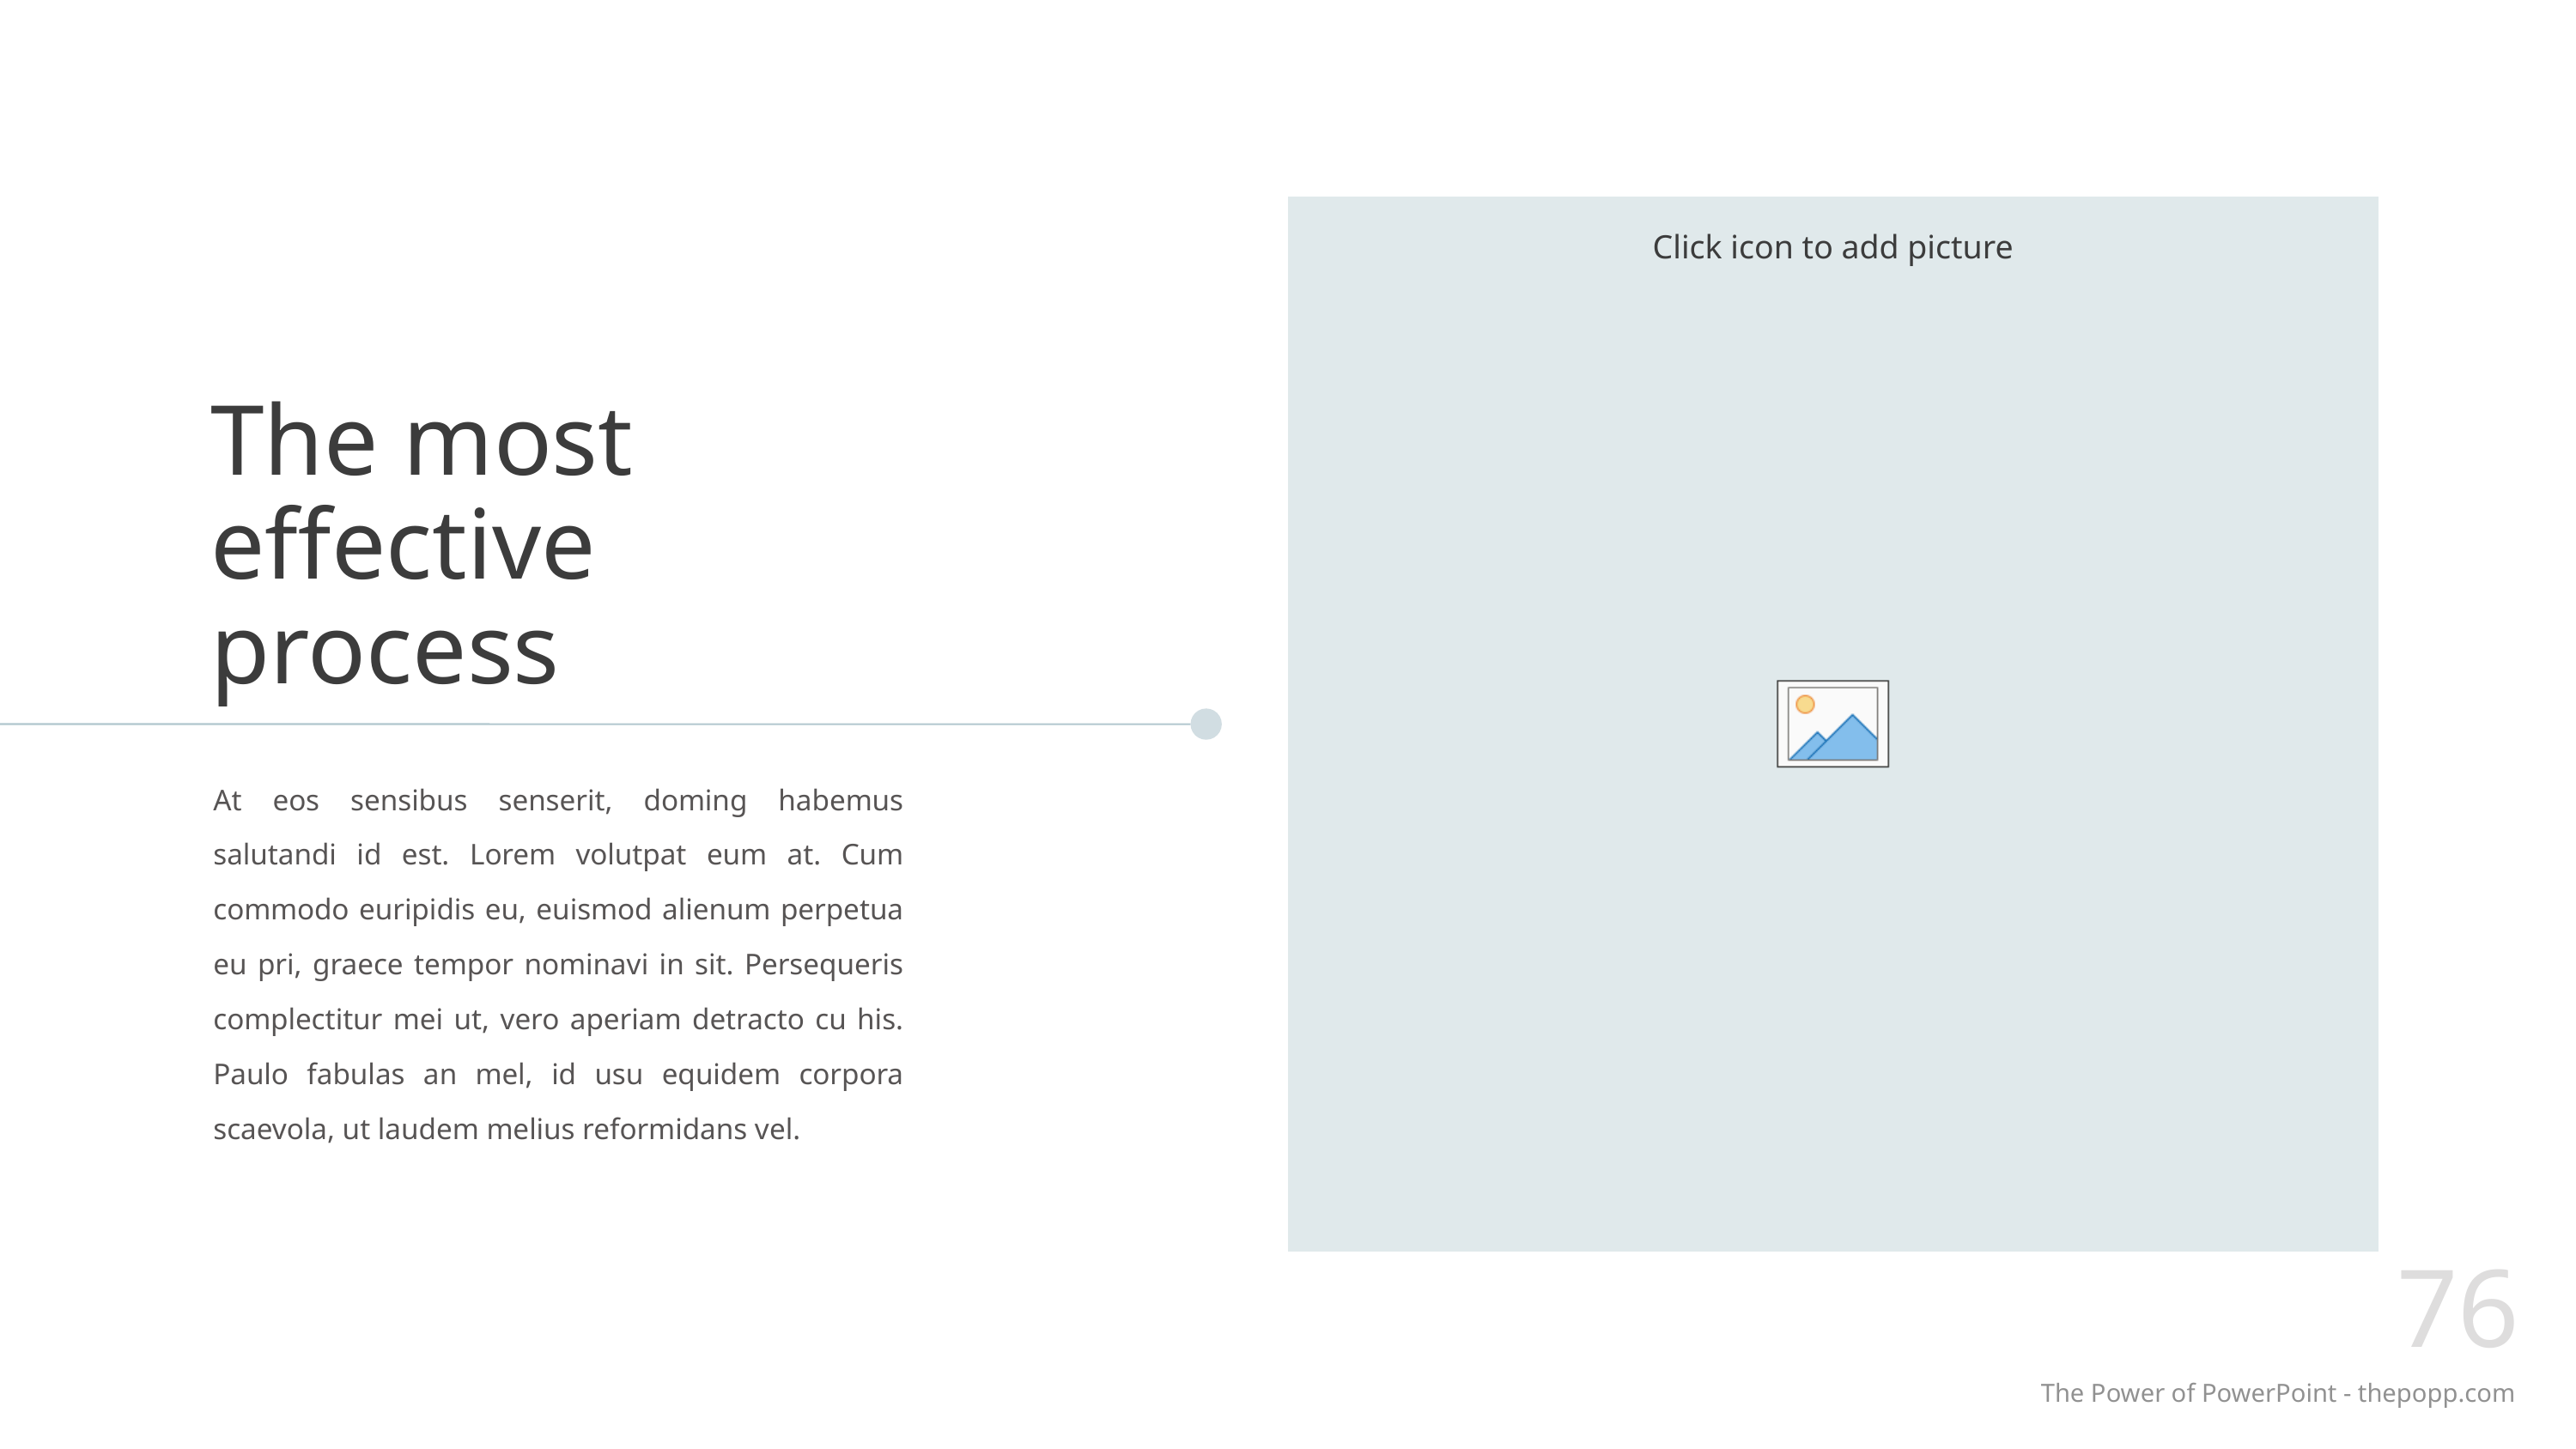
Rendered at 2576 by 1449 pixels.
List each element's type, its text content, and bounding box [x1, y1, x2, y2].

footer The Power of PowerPoint - thepopp.com [1573, 1354, 2529, 1432]
picture [1287, 197, 2379, 1252]
title The most effective process [197, 197, 918, 711]
slide_number 76 [2150, 1250, 2532, 1393]
list At eos sensibus senserit, doming habemus salutandi id est. Lorem volutpat eum at. Cum commodo euripidis eu, euismod alienum perpetua eu pri, graece tempor nominavi in sit. Persequeris complectitur mei ut, vero aperiam detracto cu his. Paulo fabulas an mel, id usu equidem corpora scaevola, ut laudem melius reformidans vel. [200, 755, 918, 1181]
